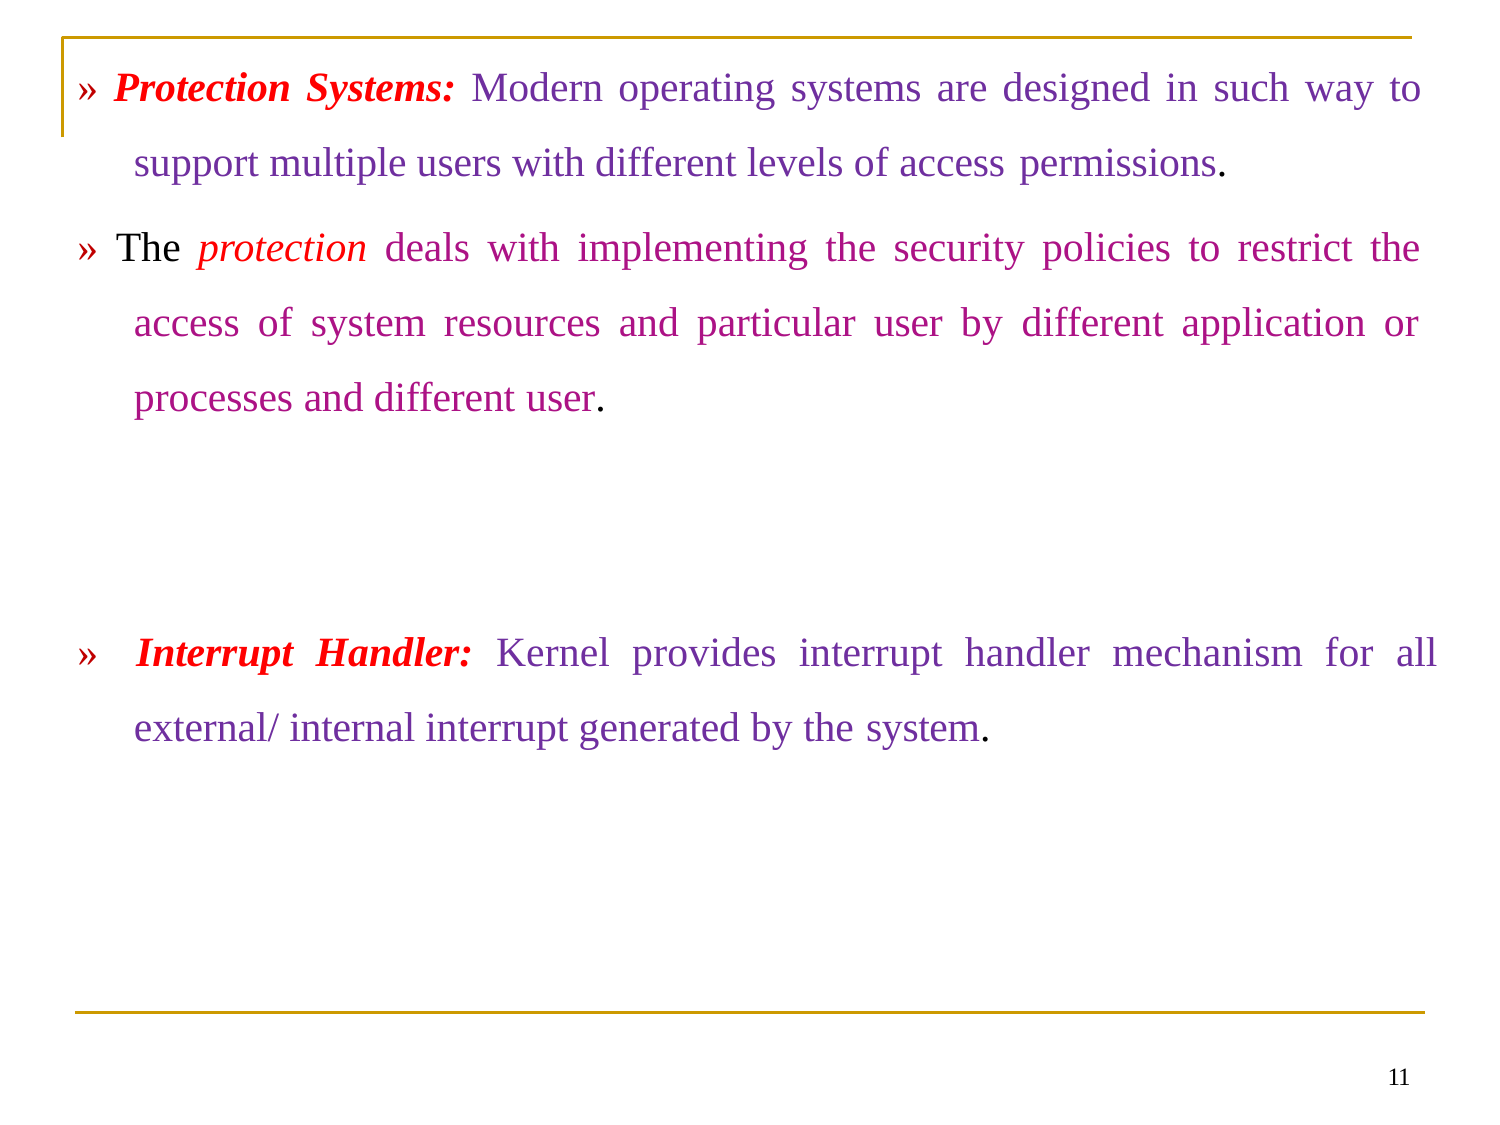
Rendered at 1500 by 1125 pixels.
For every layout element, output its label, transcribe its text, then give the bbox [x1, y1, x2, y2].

text_box » Interrupt Handler: Kernel provides interrupt handler mechanism for all external/ internal interrupt generated by the system. [75, 597, 1438, 751]
text_box » Protection Systems: Modern operating systems are designed in such way to support multiple users with different levels of access permissions. » The protection deals with implementing the security policies to restrict the access of system resources and particular user by different application or processes and different user. [75, 32, 1439, 420]
text_box 11 [1381, 1061, 1417, 1091]
